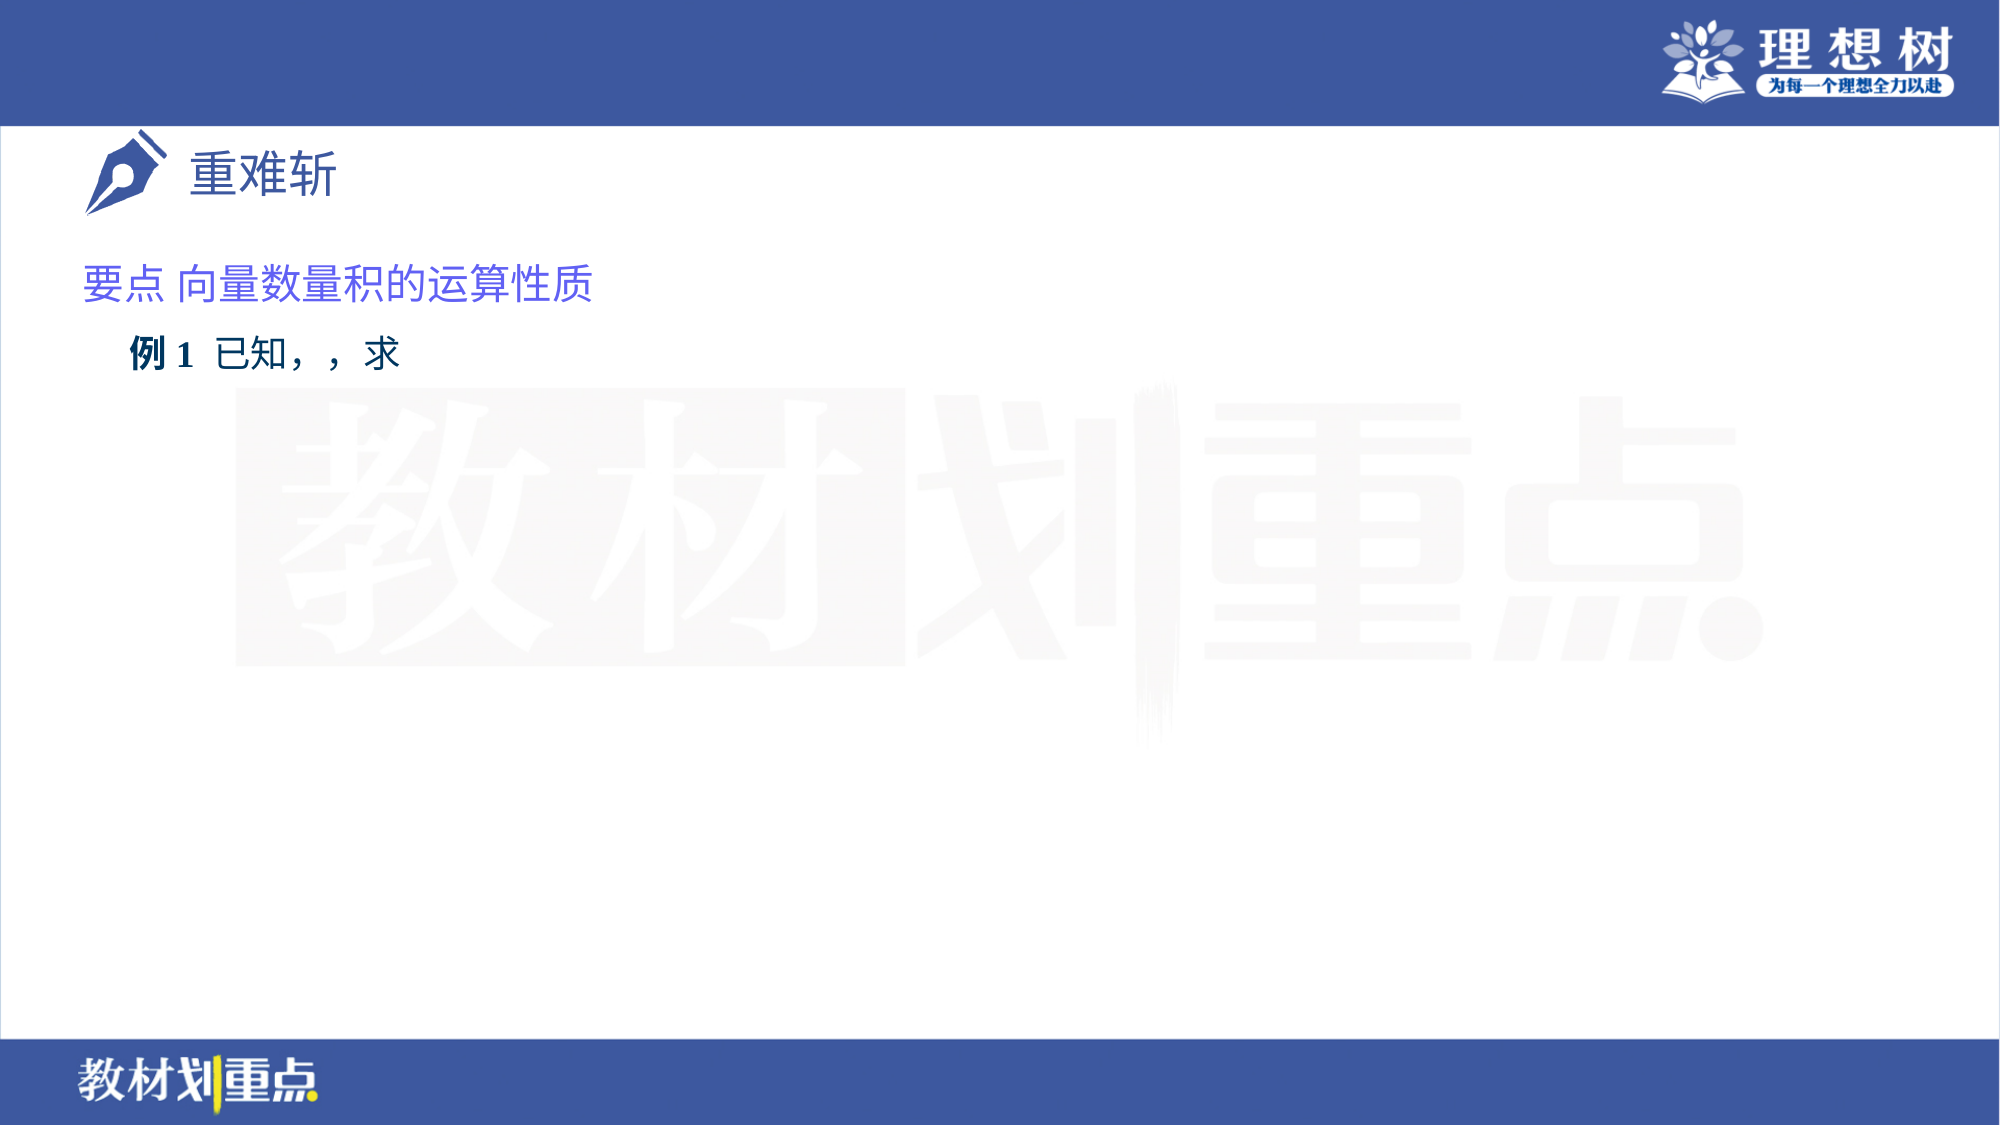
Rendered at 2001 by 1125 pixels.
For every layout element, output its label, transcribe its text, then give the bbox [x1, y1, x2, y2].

picture [0, 0, 2000, 1125]
text_box 重难斩 [188, 129, 485, 216]
text_box 要点 向量数量积的运算性质 [82, 236, 1817, 371]
